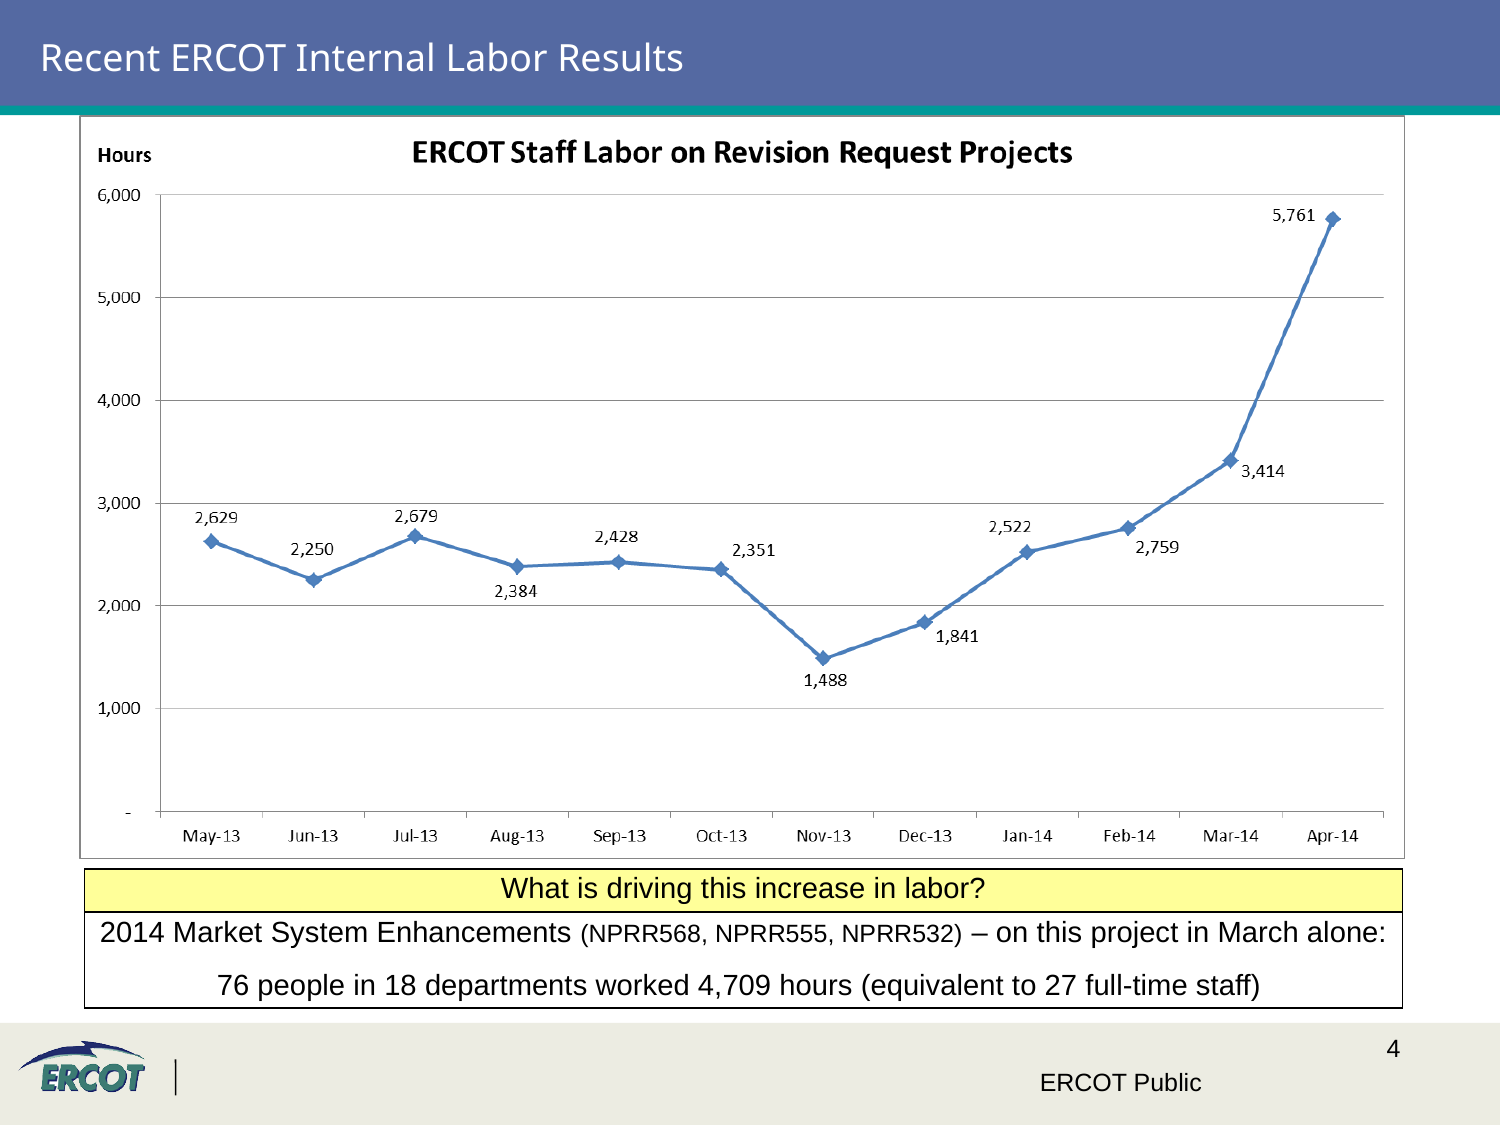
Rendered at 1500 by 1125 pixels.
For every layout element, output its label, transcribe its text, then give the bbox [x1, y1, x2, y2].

text_box What is driving this increase in labor? [84, 869, 1403, 912]
picture [10, 1031, 151, 1111]
text_box 2014 Market System Enhancements (NPRR568, NPRR555, NPRR532) – on this project in March alone: 76 people in 18 departments worked 4,709 hours (equivalent to 27 full-time staff) [84, 912, 1403, 1009]
title Recent ERCOT Internal Labor Results [24, 0, 1350, 113]
footer ERCOT Public [1025, 1059, 1438, 1125]
picture [78, 115, 1405, 859]
